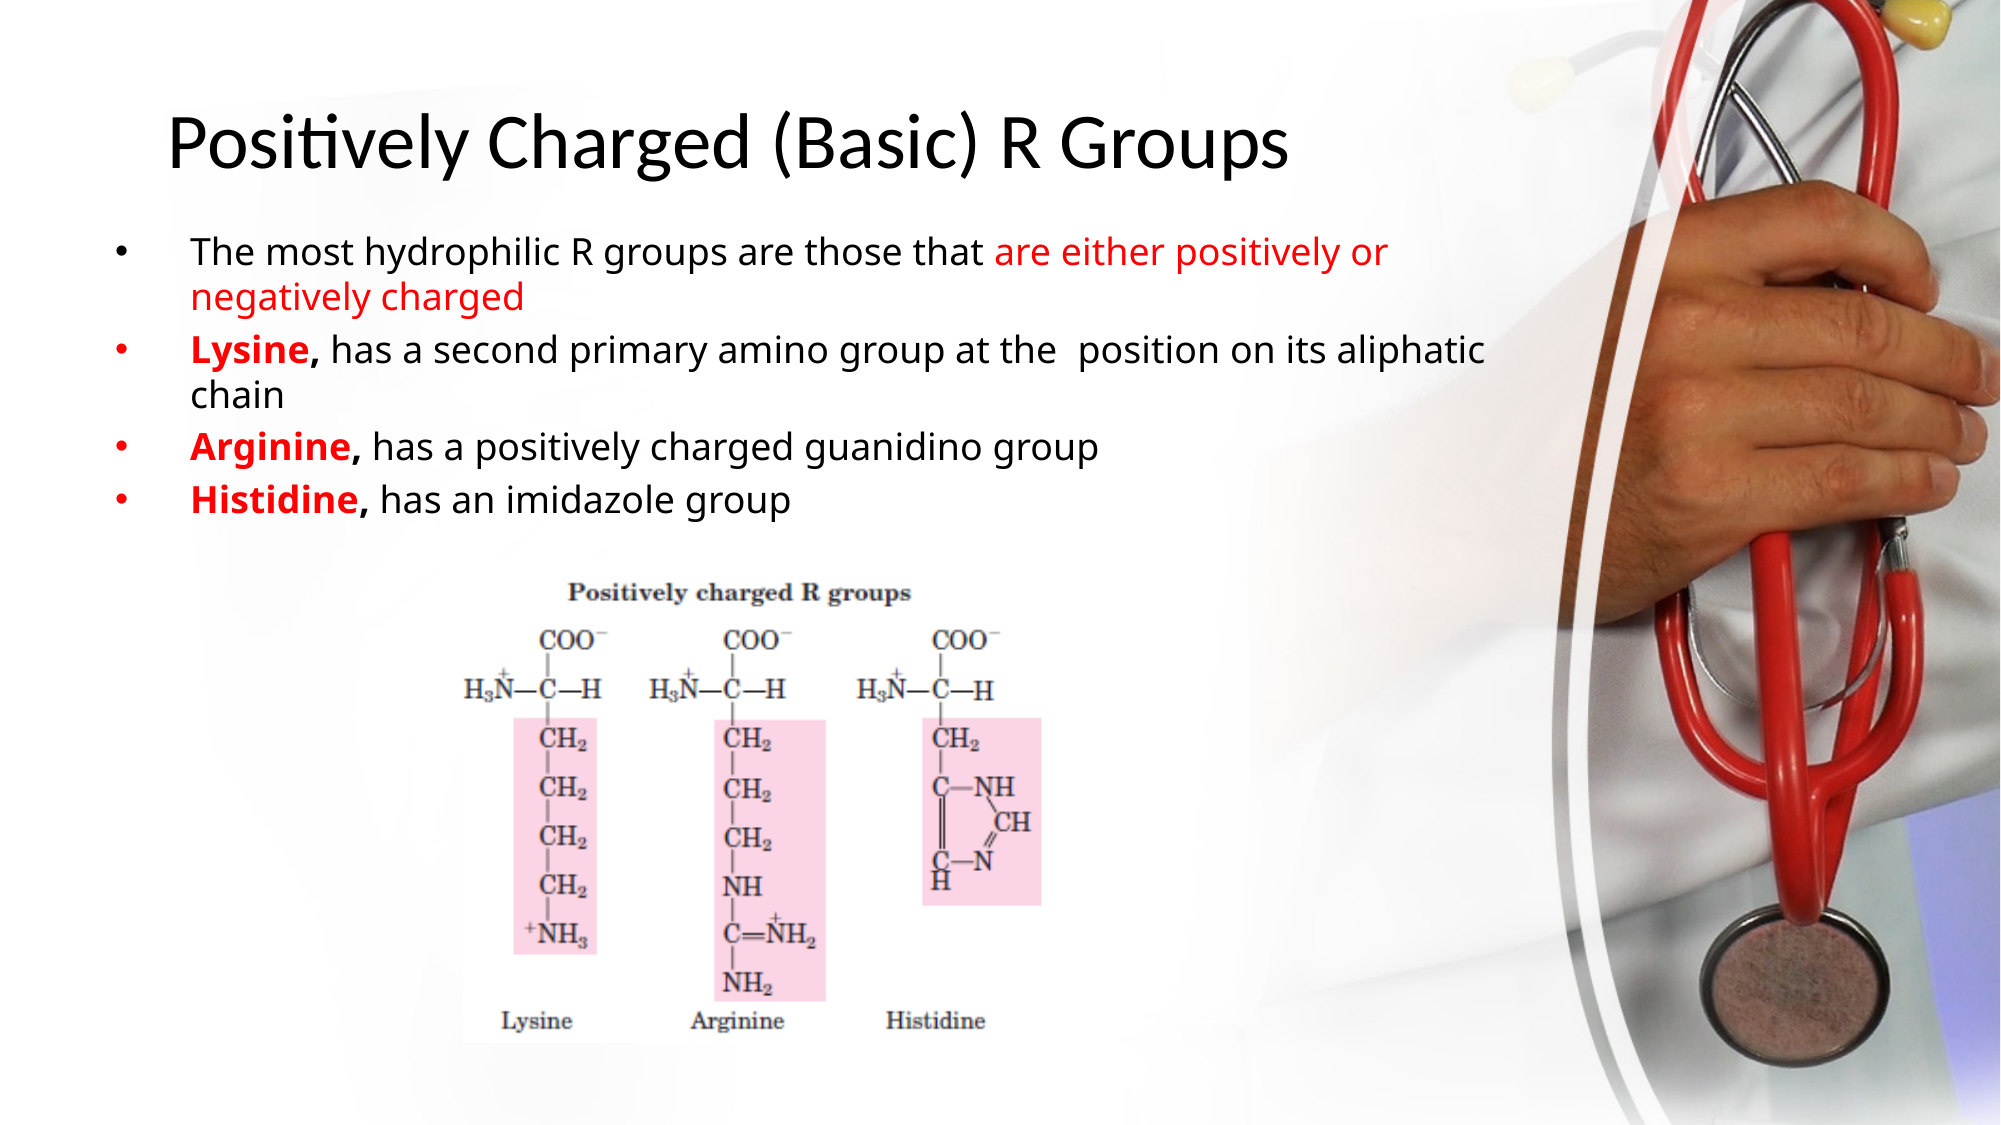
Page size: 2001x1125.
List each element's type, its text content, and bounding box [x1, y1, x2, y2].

picture [0, 0, 2001, 1125]
list The most hydrophilic R groups are those that are either positively or negatively charged Lysine, has a second primary amino group at the position on its aliphatic chain Arginine, has a positively charged guanidino group Histidine, has an imidazole group [100, 220, 1537, 953]
title Positively Charged (Basic) R Groups [152, 53, 1593, 221]
